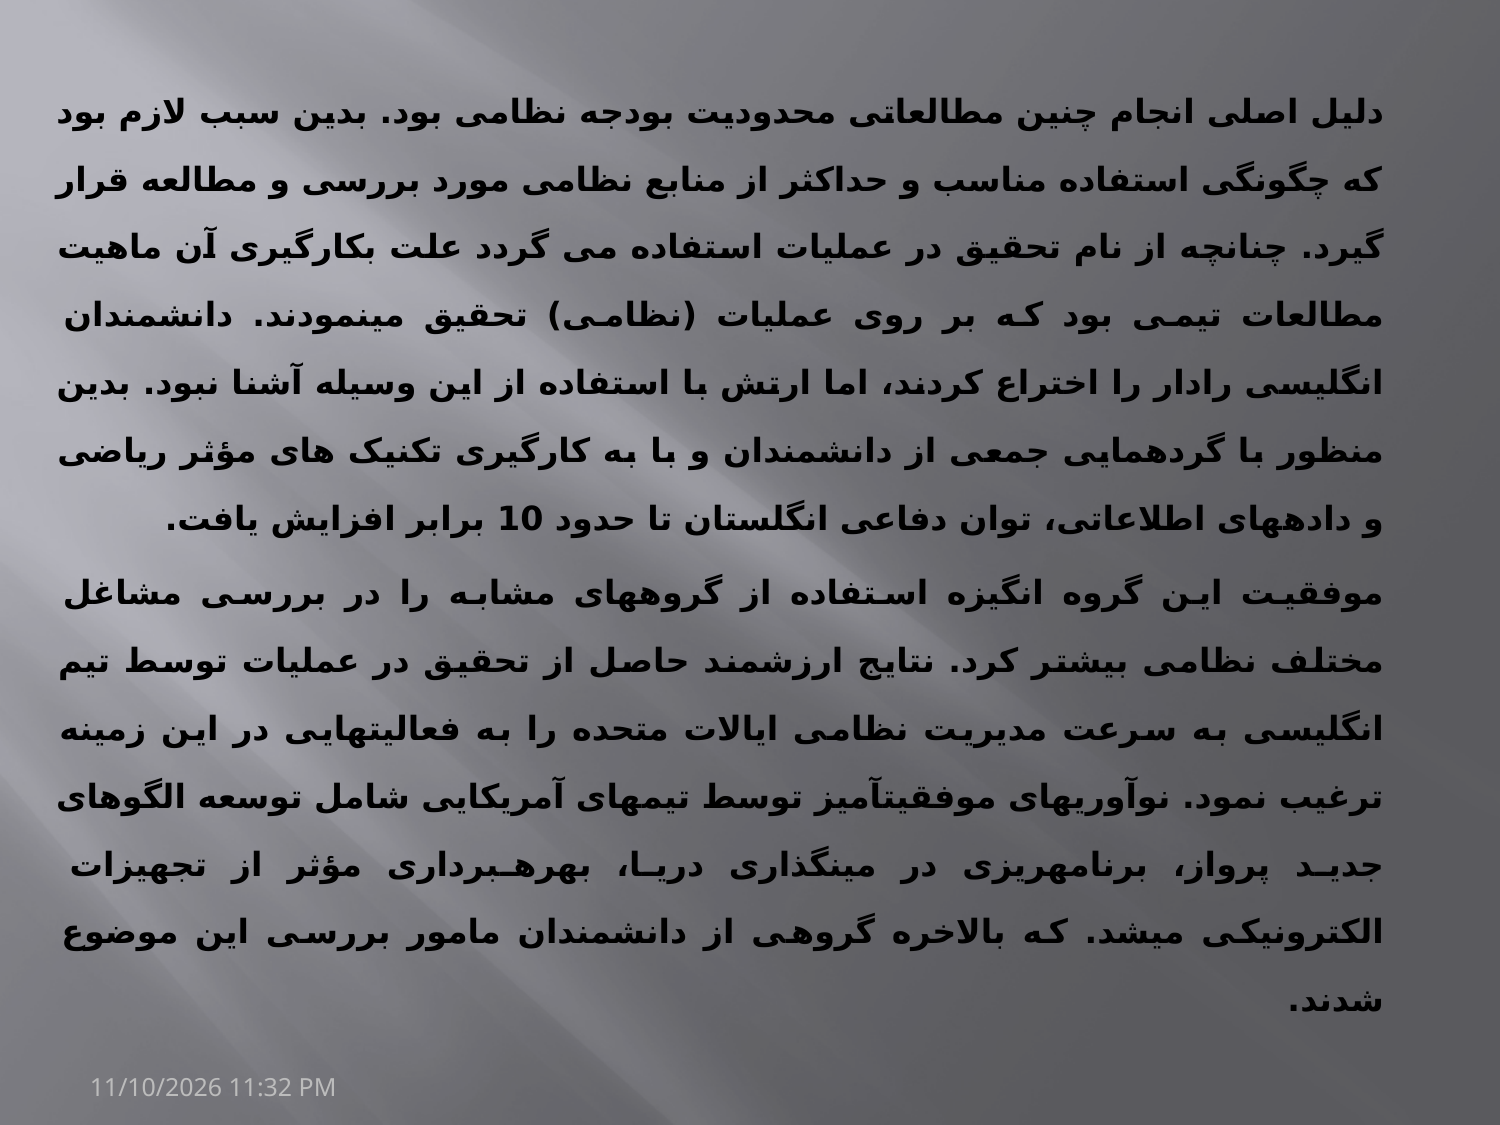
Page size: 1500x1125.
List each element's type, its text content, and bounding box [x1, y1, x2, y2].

list دلیل اصلی انجام چنین مطالعاتی محدودیت بودجه نظامی بود. بدین سبب لازم بود که چگونگی استفاده مناسب و حداکثر از منابع نظامی مورد بررسی و مطالعه قرار گیرد. چنانچه از نام تحقیق در عملیات استفاده می گردد علت بکارگیری آن ماهیت مطالعات تیمی بود که بر روی عملیات (نظامی) تحقیق می­نمودند. دانشمندان انگلیسی رادار را اختراع کردند، اما ارتش با استفاده از این وسیله آشنا نبود. بدین منظور با گردهمایی جمعی از دانشمندان و با به کارگیری تکنیک های مؤثر ریاضی و داده­های اطلاعاتی، توان دفاعی انگلستان تا حدود 10 برابر افزایش یافت. موفقیت این گروه انگیزه استفاده از گروه­های مشابه را در بررسی مشاغل مختلف نظامی بیشتر کرد. نتایج ارزشمند حاصل از تحقیق در عملیات توسط تیم انگلیسی به سرعت مدیریت نظامی ایالات متحده را به فعالیت­هایی در این زمینه ترغیب نمود. نوآوری­های موفقیت­آمیز توسط تیم­های آمریکایی شامل توسعه الگوهای جدید پرواز، برنامه­ریزی در مین­گذاری دریا، بهره­برداری مؤثر از تجهیزات الکترونیکی می­شد. که بالاخره گروهی از دانشمندان مامور بررسی این موضوع شدند. [41, 54, 1471, 1083]
slide_number 20/مارس/1 [75, 1052, 425, 1113]
